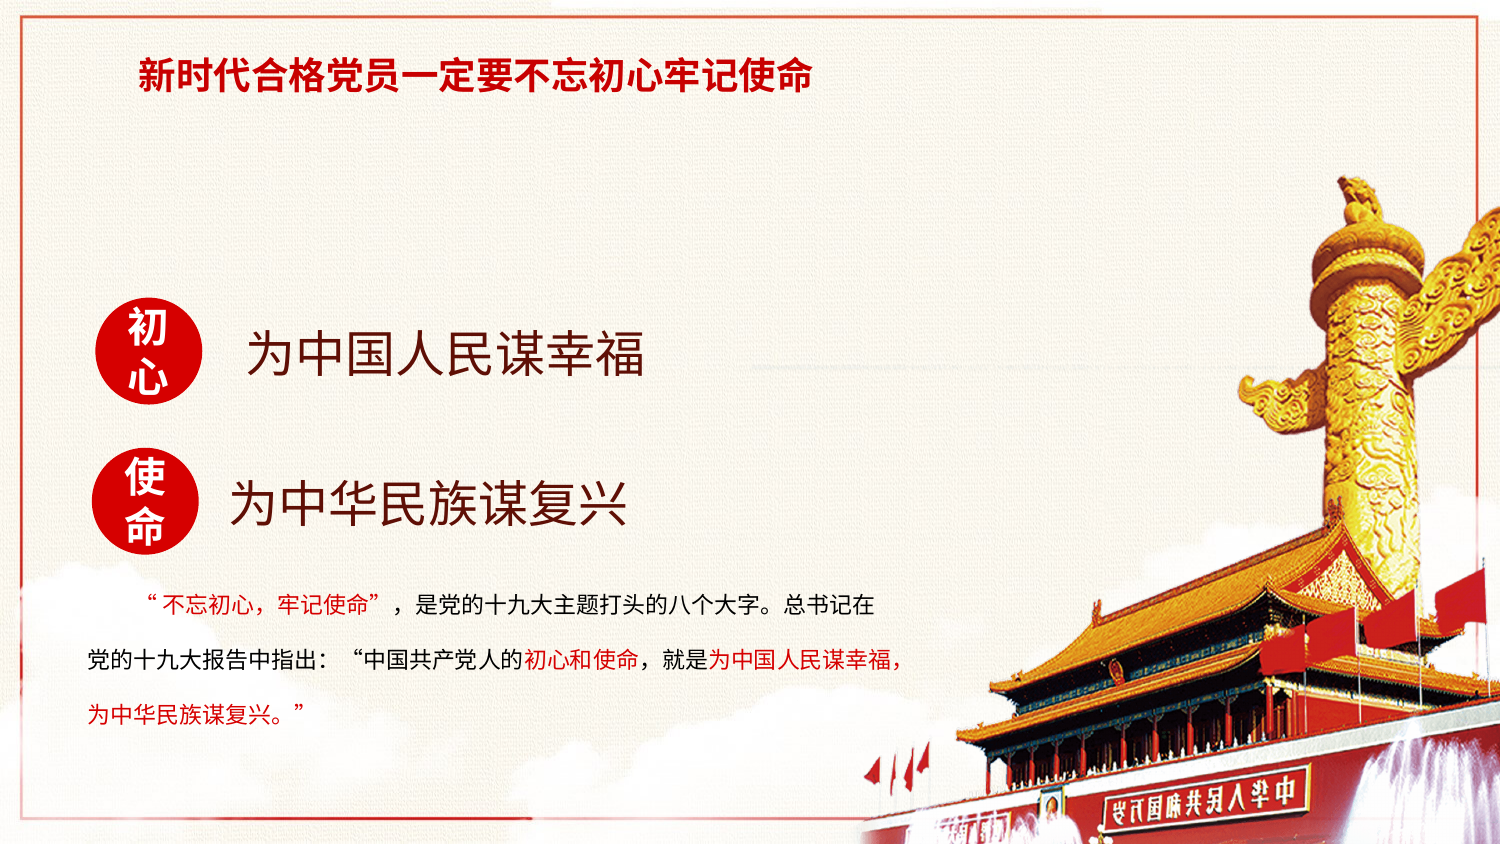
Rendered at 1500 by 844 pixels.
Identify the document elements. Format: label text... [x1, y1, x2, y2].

text_box “不忘初心，牢记使命”，是党的十九大主题打头的八个大字。总书记在党的十九大报告中指出：“中国共产党人的初心和使命，就是为中国人民谋幸福，为中华民族谋复兴。” [72, 555, 744, 736]
text_box 为中华民族谋复兴 [213, 465, 744, 540]
text_box 使命 [89, 445, 201, 555]
picture [0, 0, 1500, 844]
title 新时代合格党员一定要不忘初心牢记使命 [123, 39, 1474, 109]
text_box 初心 [93, 295, 205, 407]
text_box 为中国人民谋幸福 [230, 315, 744, 391]
